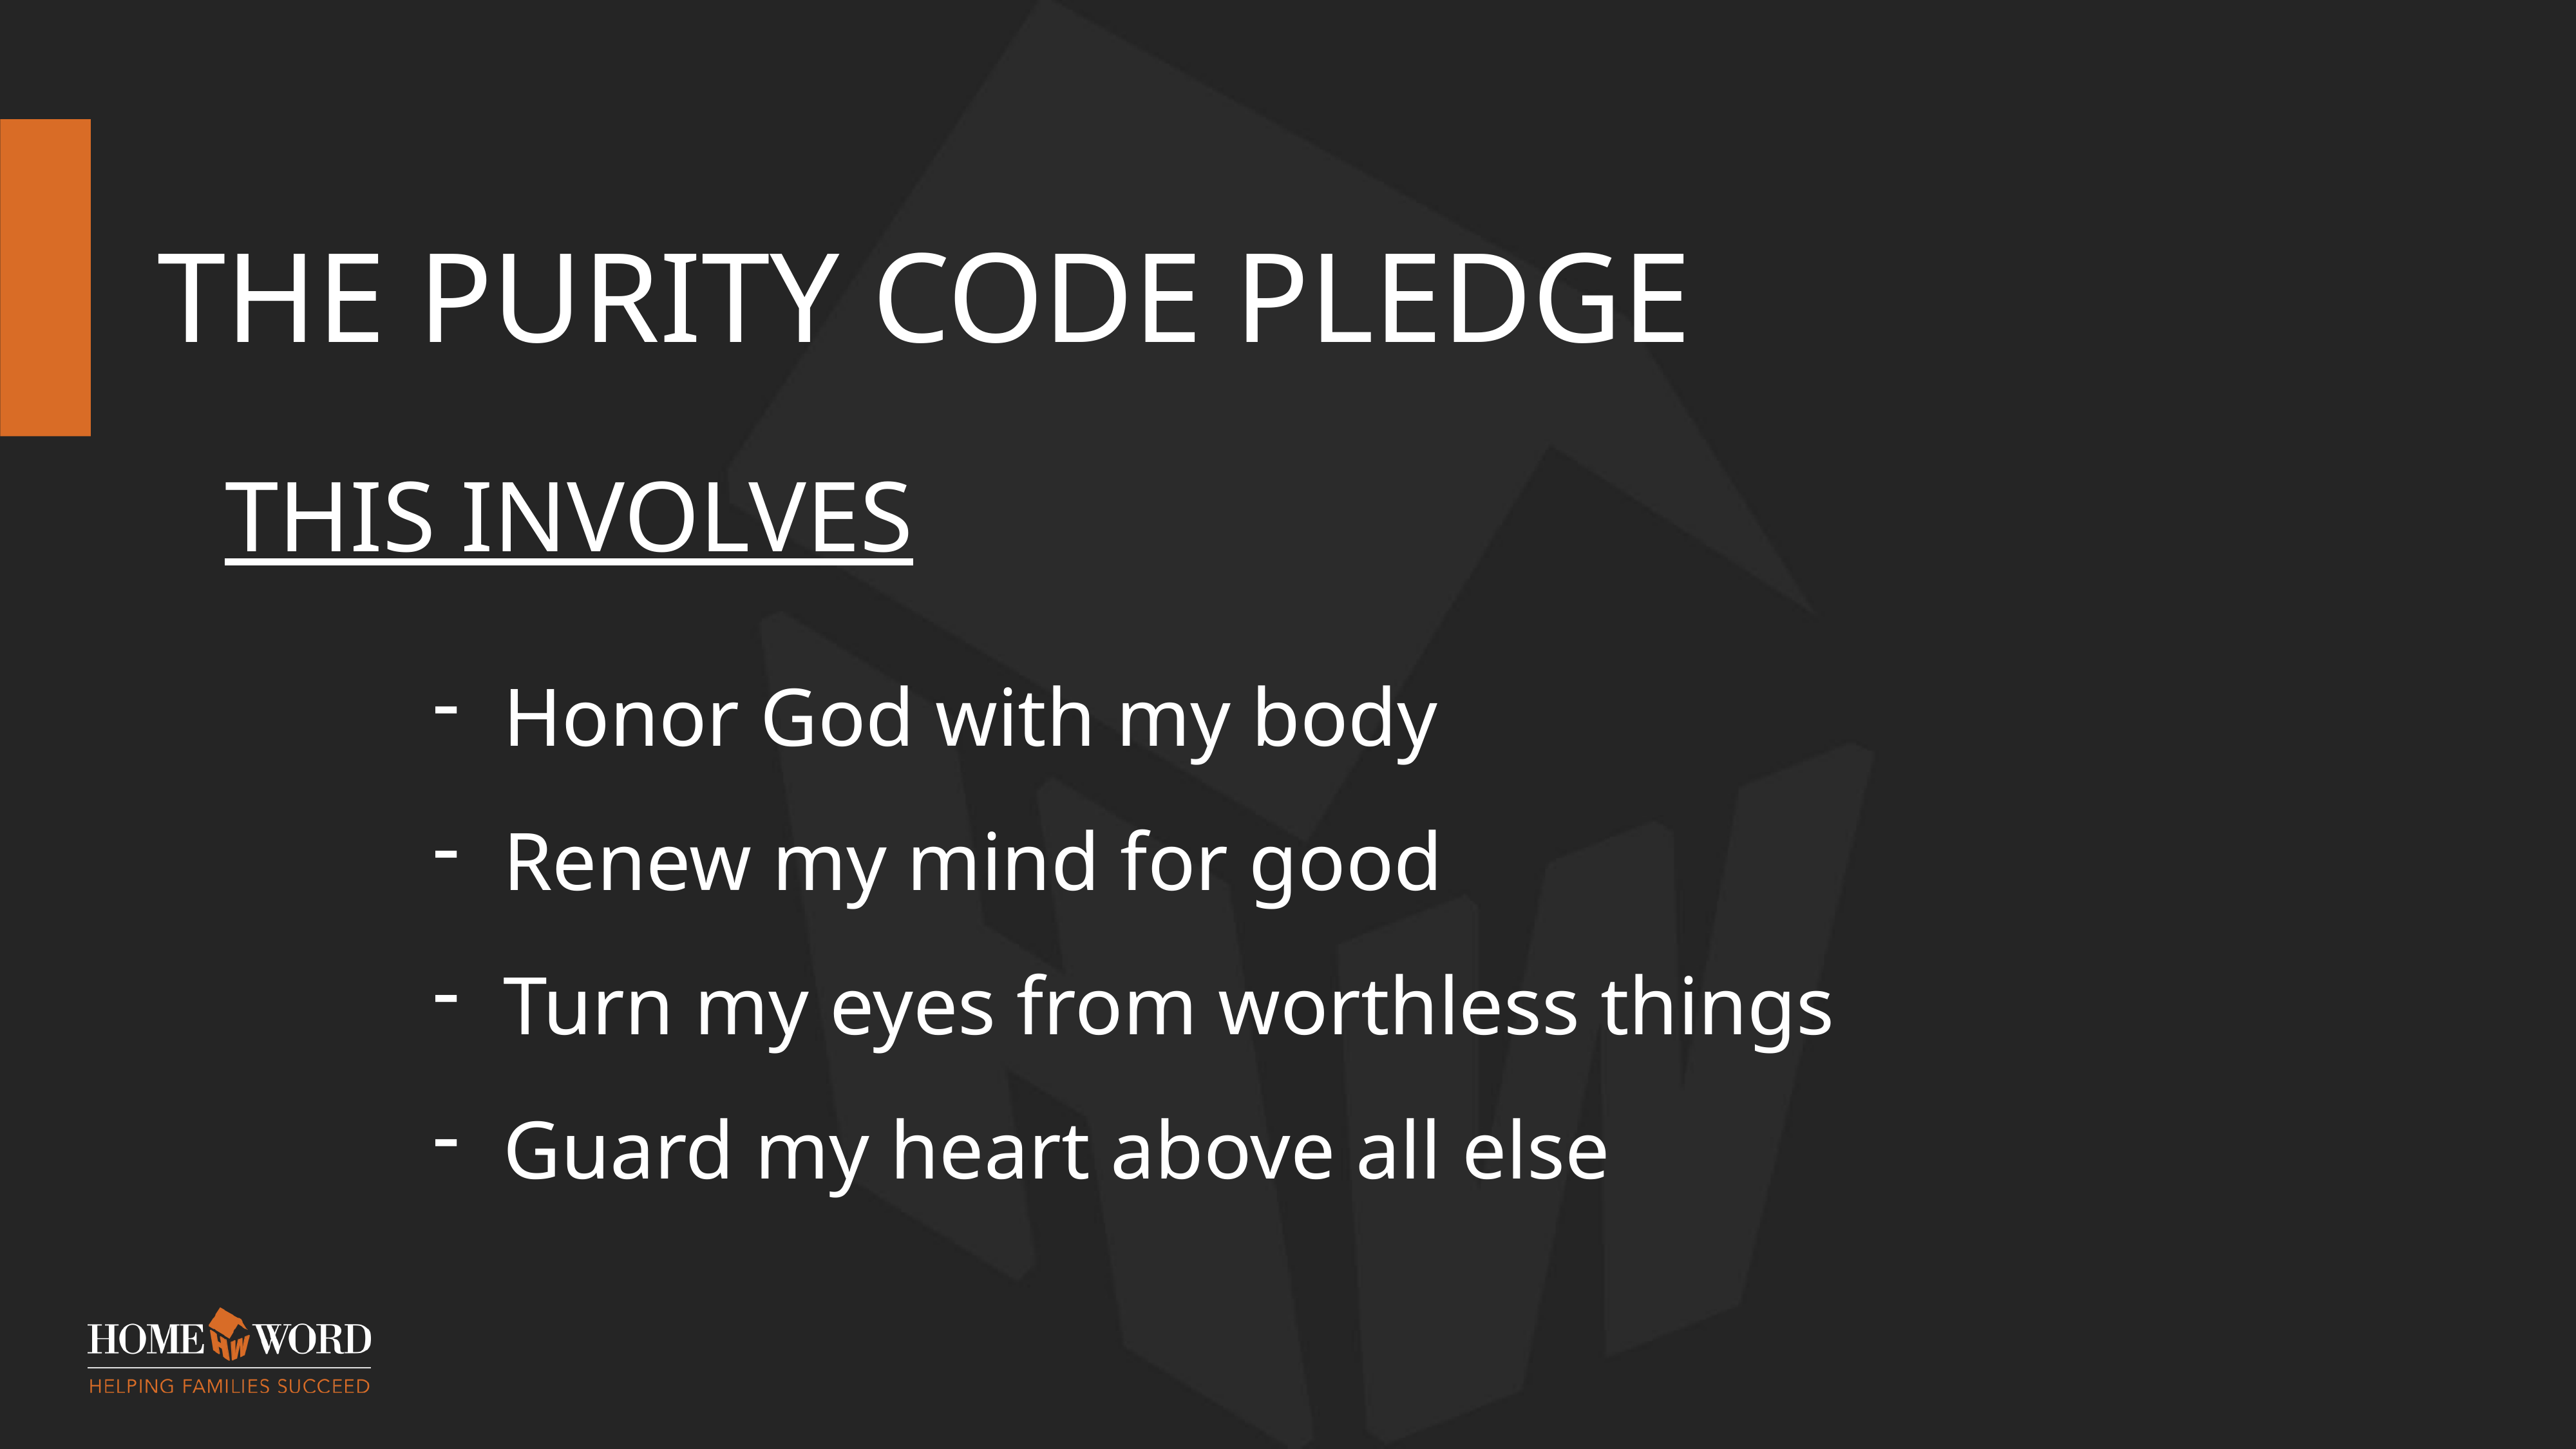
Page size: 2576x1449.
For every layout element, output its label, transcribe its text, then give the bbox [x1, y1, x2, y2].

text_box THIS INVOLVES [219, 449, 2119, 607]
title THE PURITY CODE PLEDGE [151, 120, 2295, 466]
picture [0, 0, 2576, 1449]
text_box Honor God with my body Renew my mind for good Turn my eyes from worthless things Guard my heart above all else [428, 661, 2513, 1204]
